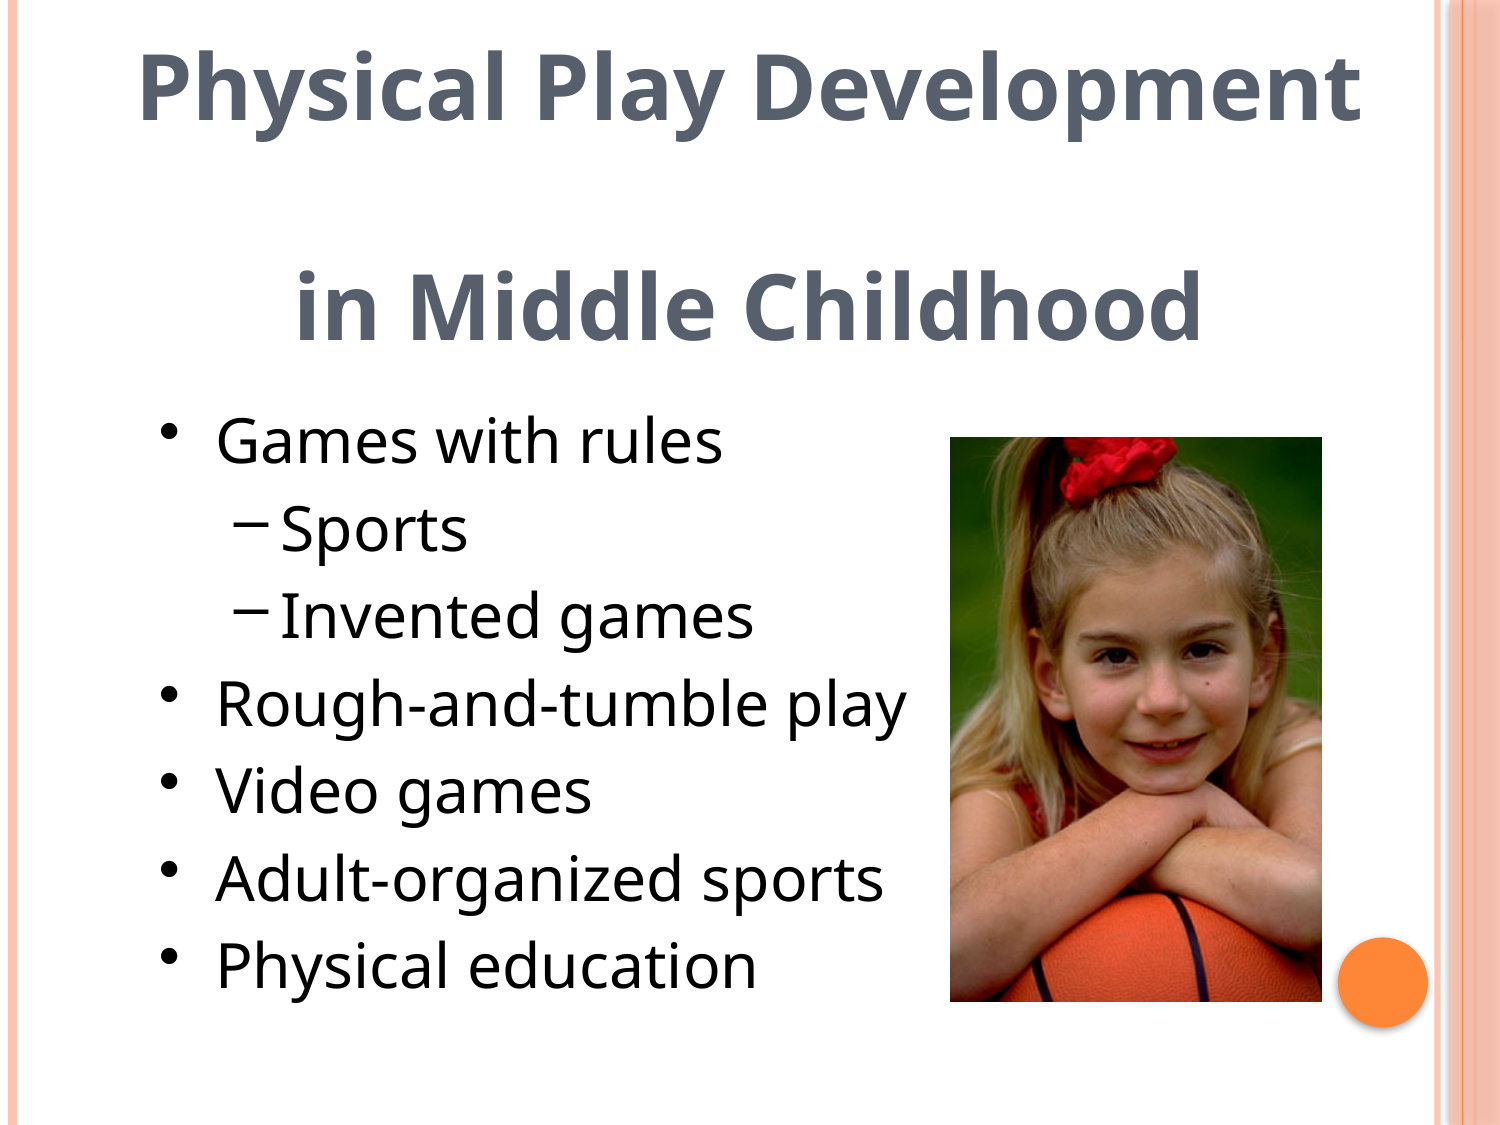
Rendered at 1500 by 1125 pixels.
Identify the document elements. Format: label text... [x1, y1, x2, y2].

picture [949, 436, 1323, 1002]
text_box Physical Play Development in Middle Childhood [112, 99, 1388, 288]
text_box Games with rules Sports Invented games Rough-and-tumble play Video games Adult-organized sports Physical education [144, 393, 938, 1038]
